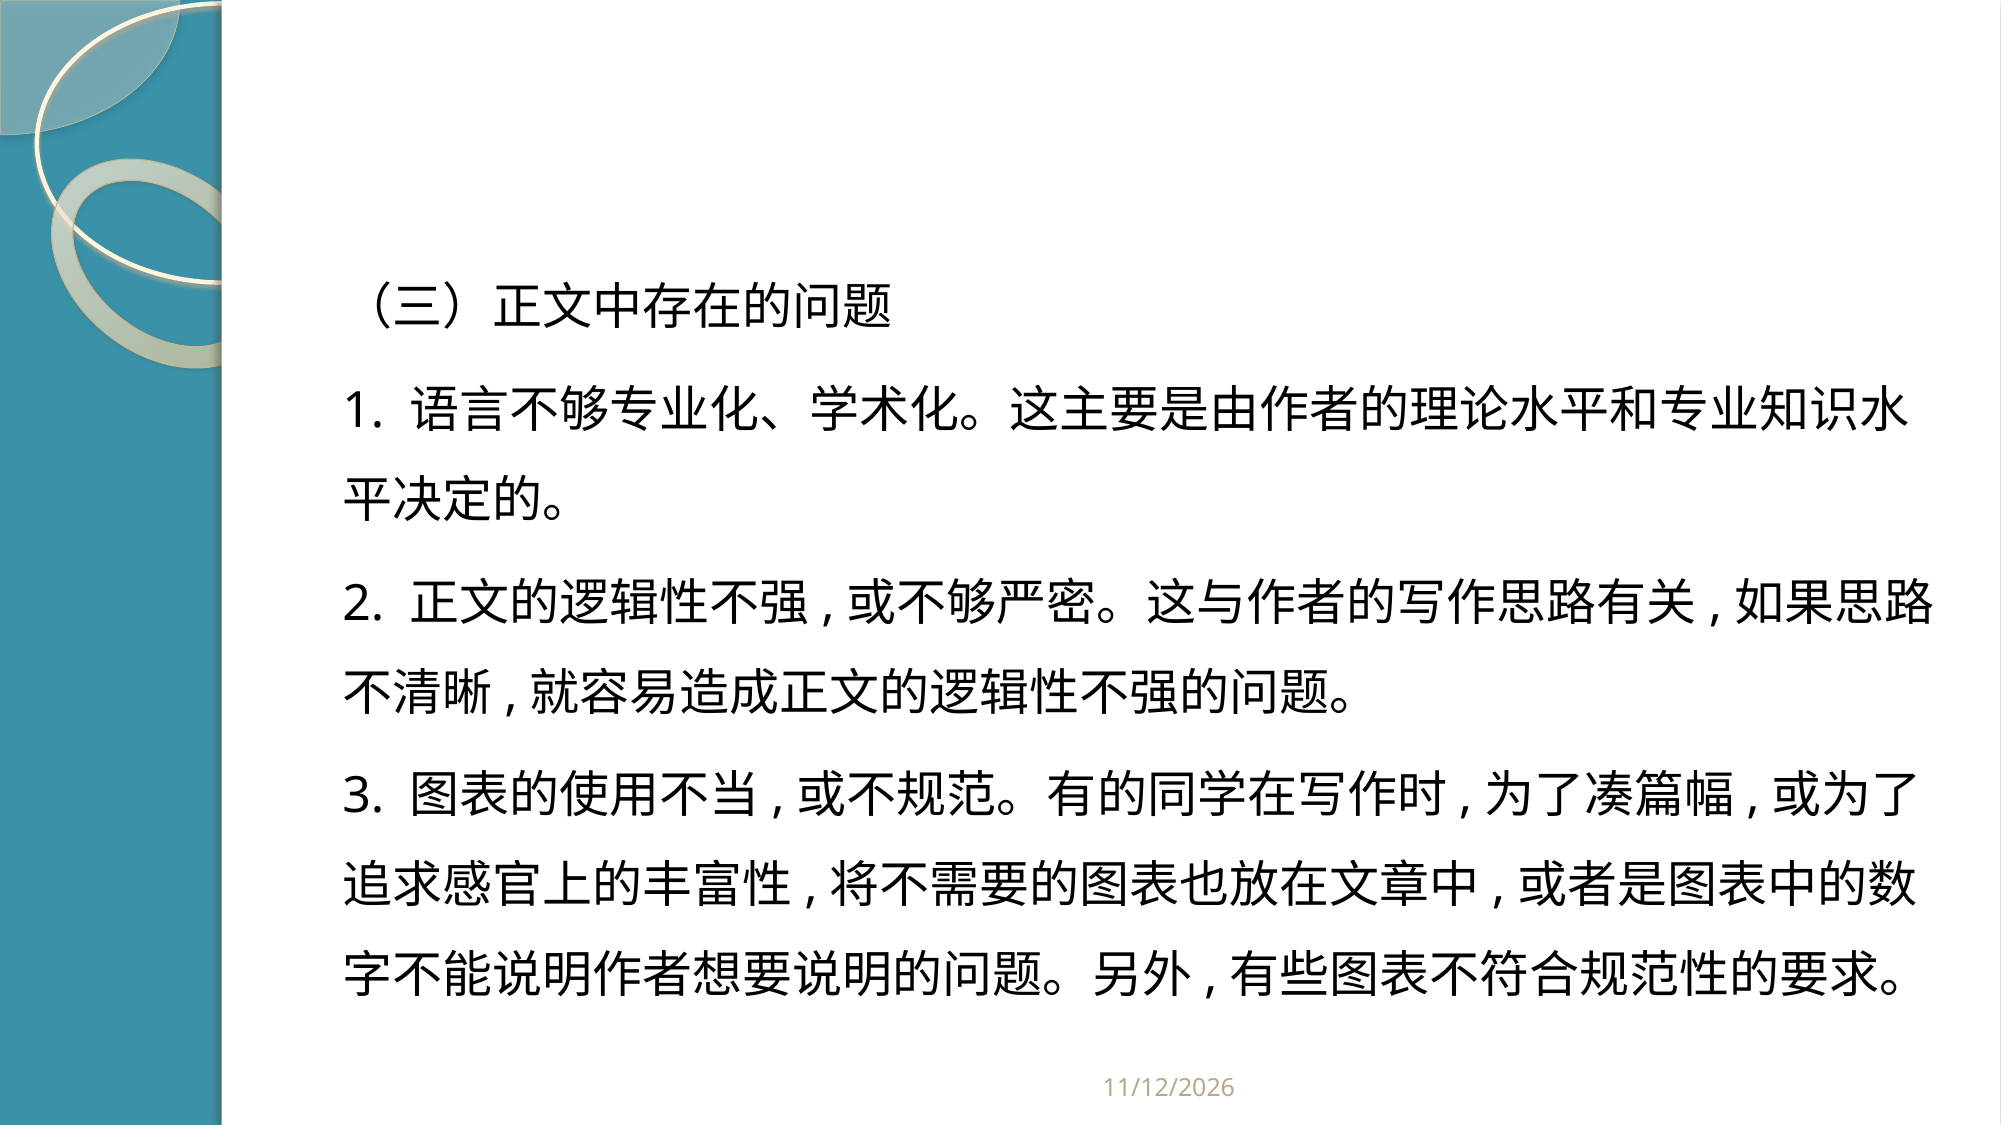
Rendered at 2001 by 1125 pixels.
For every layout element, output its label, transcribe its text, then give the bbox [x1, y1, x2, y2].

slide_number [783, 1034, 1250, 1113]
list （三）正文中存在的问题 1. 语言不够专业化、学术化。这主要是由作者的理论水平和专业知识水平决定的。 2. 正文的逻辑性不强,或不够严密。这与作者的写作思路有关,如果思路不清晰,就容易造成正文的逻辑性不强的问题。 3. 图表的使用不当,或不规范。有的同学在写作时,为了凑篇幅,或为了追求感官上的丰富性,将不需要的图表也放在文章中,或者是图表中的数字不能说明作者想要说明的问题。另外,有些图表不符合规范性的要求。 [313, 237, 1954, 1025]
